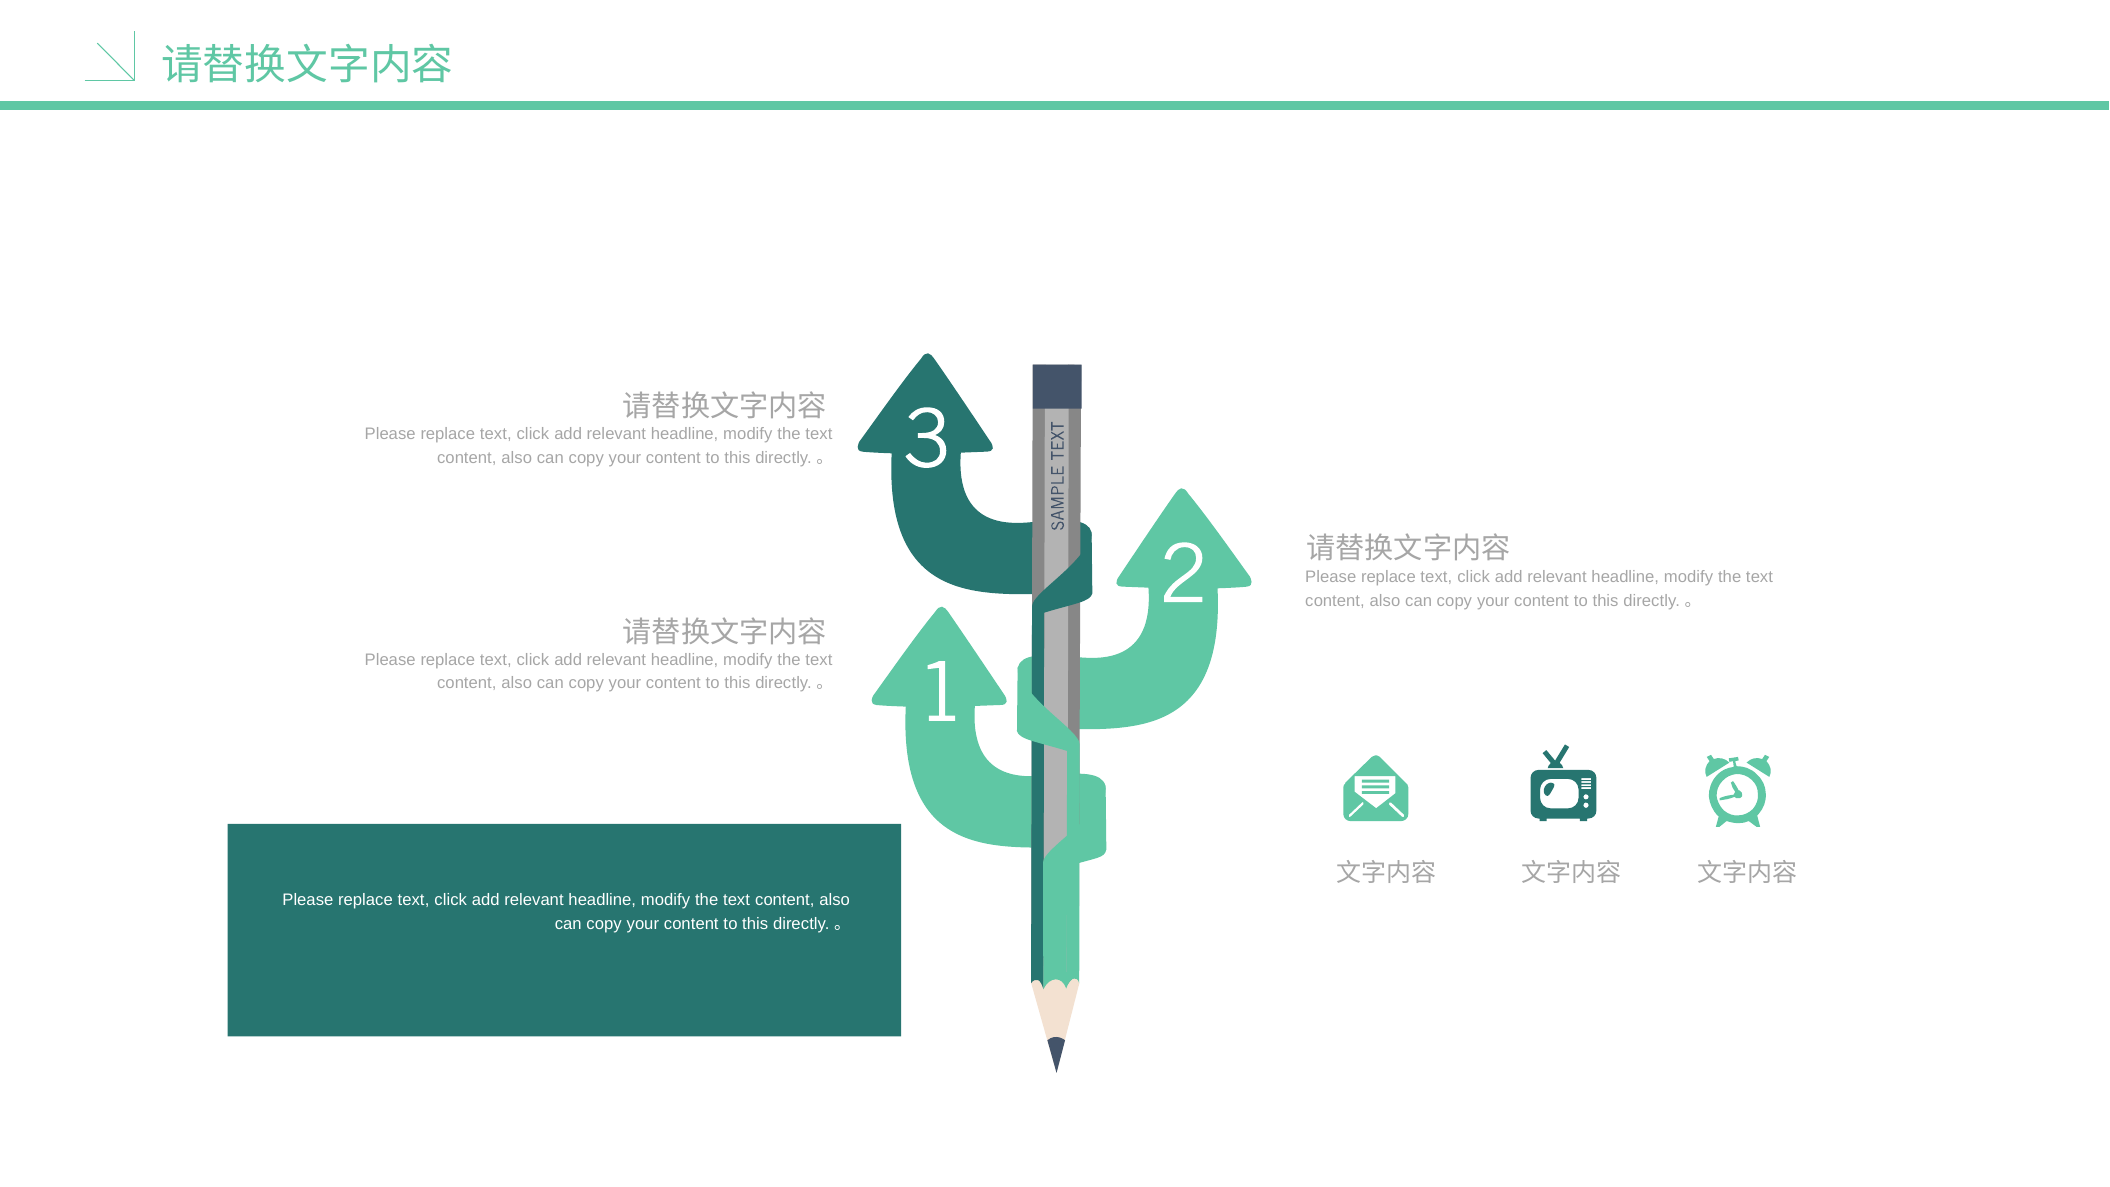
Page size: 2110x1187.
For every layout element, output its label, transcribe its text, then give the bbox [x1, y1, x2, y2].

text_box 文字内容 [1317, 842, 1455, 894]
text_box [1746, 754, 1771, 777]
text_box [1343, 755, 1409, 822]
text_box 文字内容 [1678, 842, 1816, 894]
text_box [227, 823, 902, 1037]
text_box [1290, 514, 1816, 617]
text_box 请替换文字内容 [145, 22, 500, 94]
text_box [854, 350, 1255, 1073]
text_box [323, 372, 848, 474]
text_box [1530, 744, 1597, 822]
text_box [1705, 754, 1766, 827]
text_box 文字内容 [1503, 842, 1640, 894]
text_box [323, 598, 848, 699]
